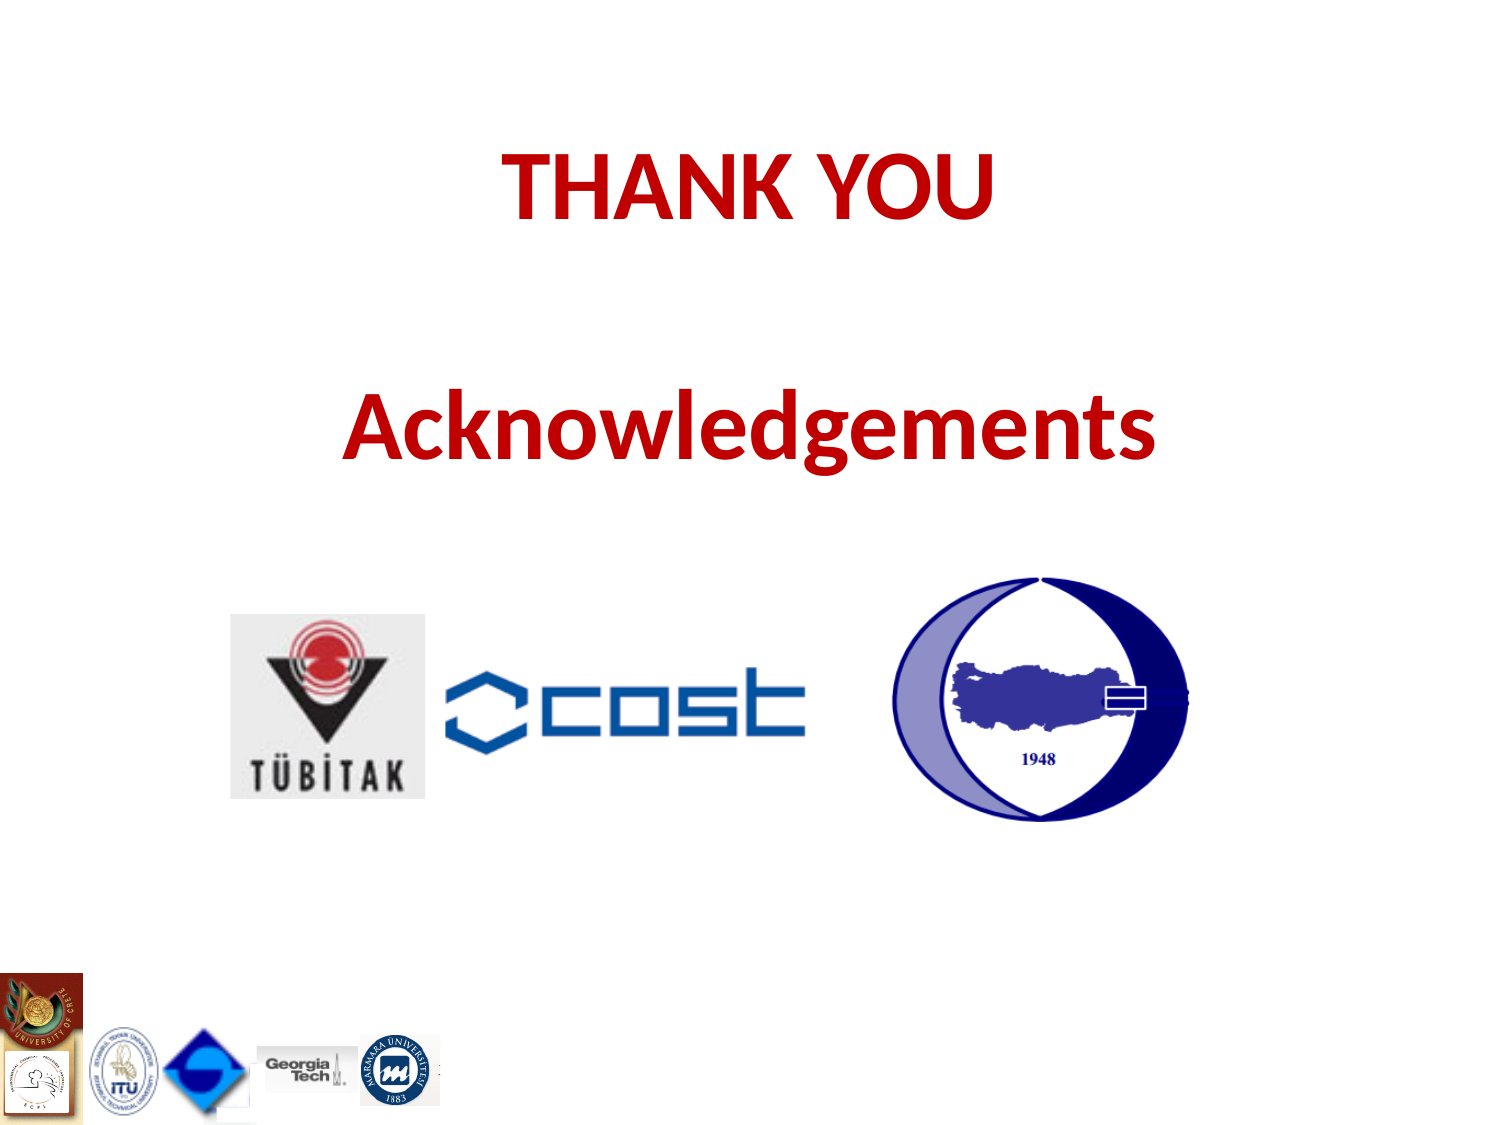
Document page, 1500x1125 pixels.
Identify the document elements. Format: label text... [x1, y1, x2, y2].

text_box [161, 1023, 266, 1125]
picture [229, 613, 426, 799]
picture [870, 546, 1211, 847]
picture [266, 1046, 358, 1094]
picture [88, 1025, 160, 1117]
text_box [0, 973, 83, 1125]
picture [430, 633, 822, 790]
picture [359, 1034, 441, 1106]
list THANK YOU Acknowledgements [75, 137, 1425, 1005]
